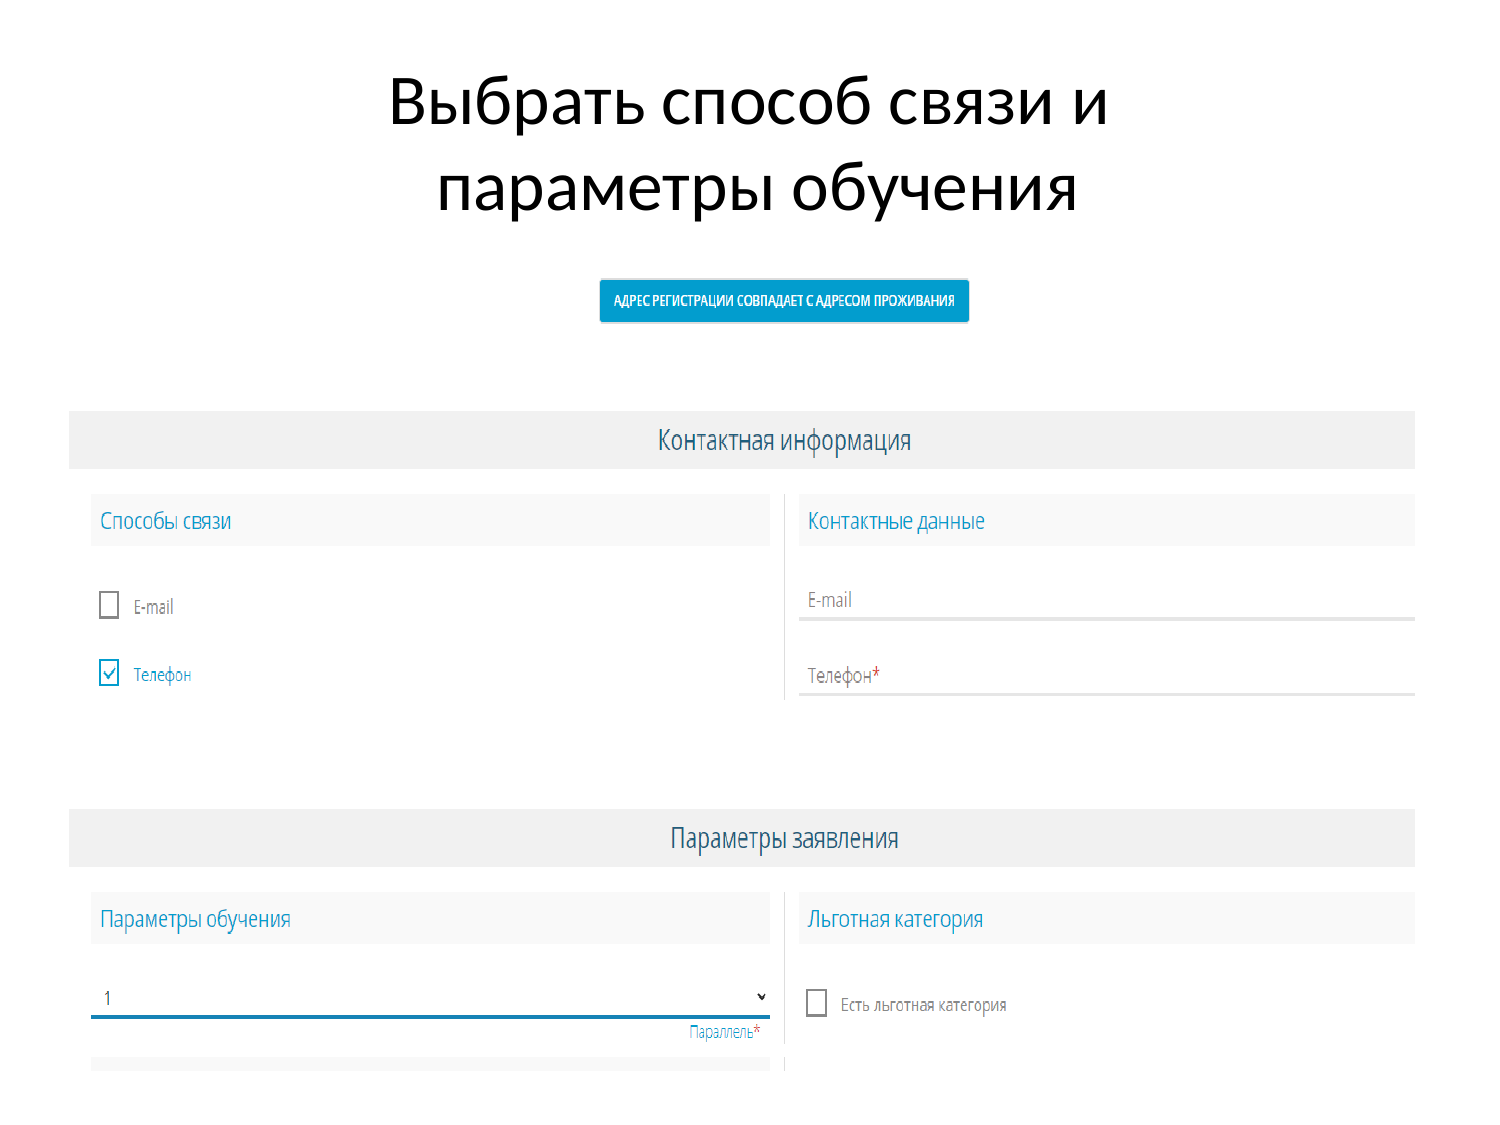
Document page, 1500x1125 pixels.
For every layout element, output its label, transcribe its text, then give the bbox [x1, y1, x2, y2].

title Выбрать способ связи и параметры обучения [75, 45, 1425, 233]
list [64, 255, 1416, 1071]
